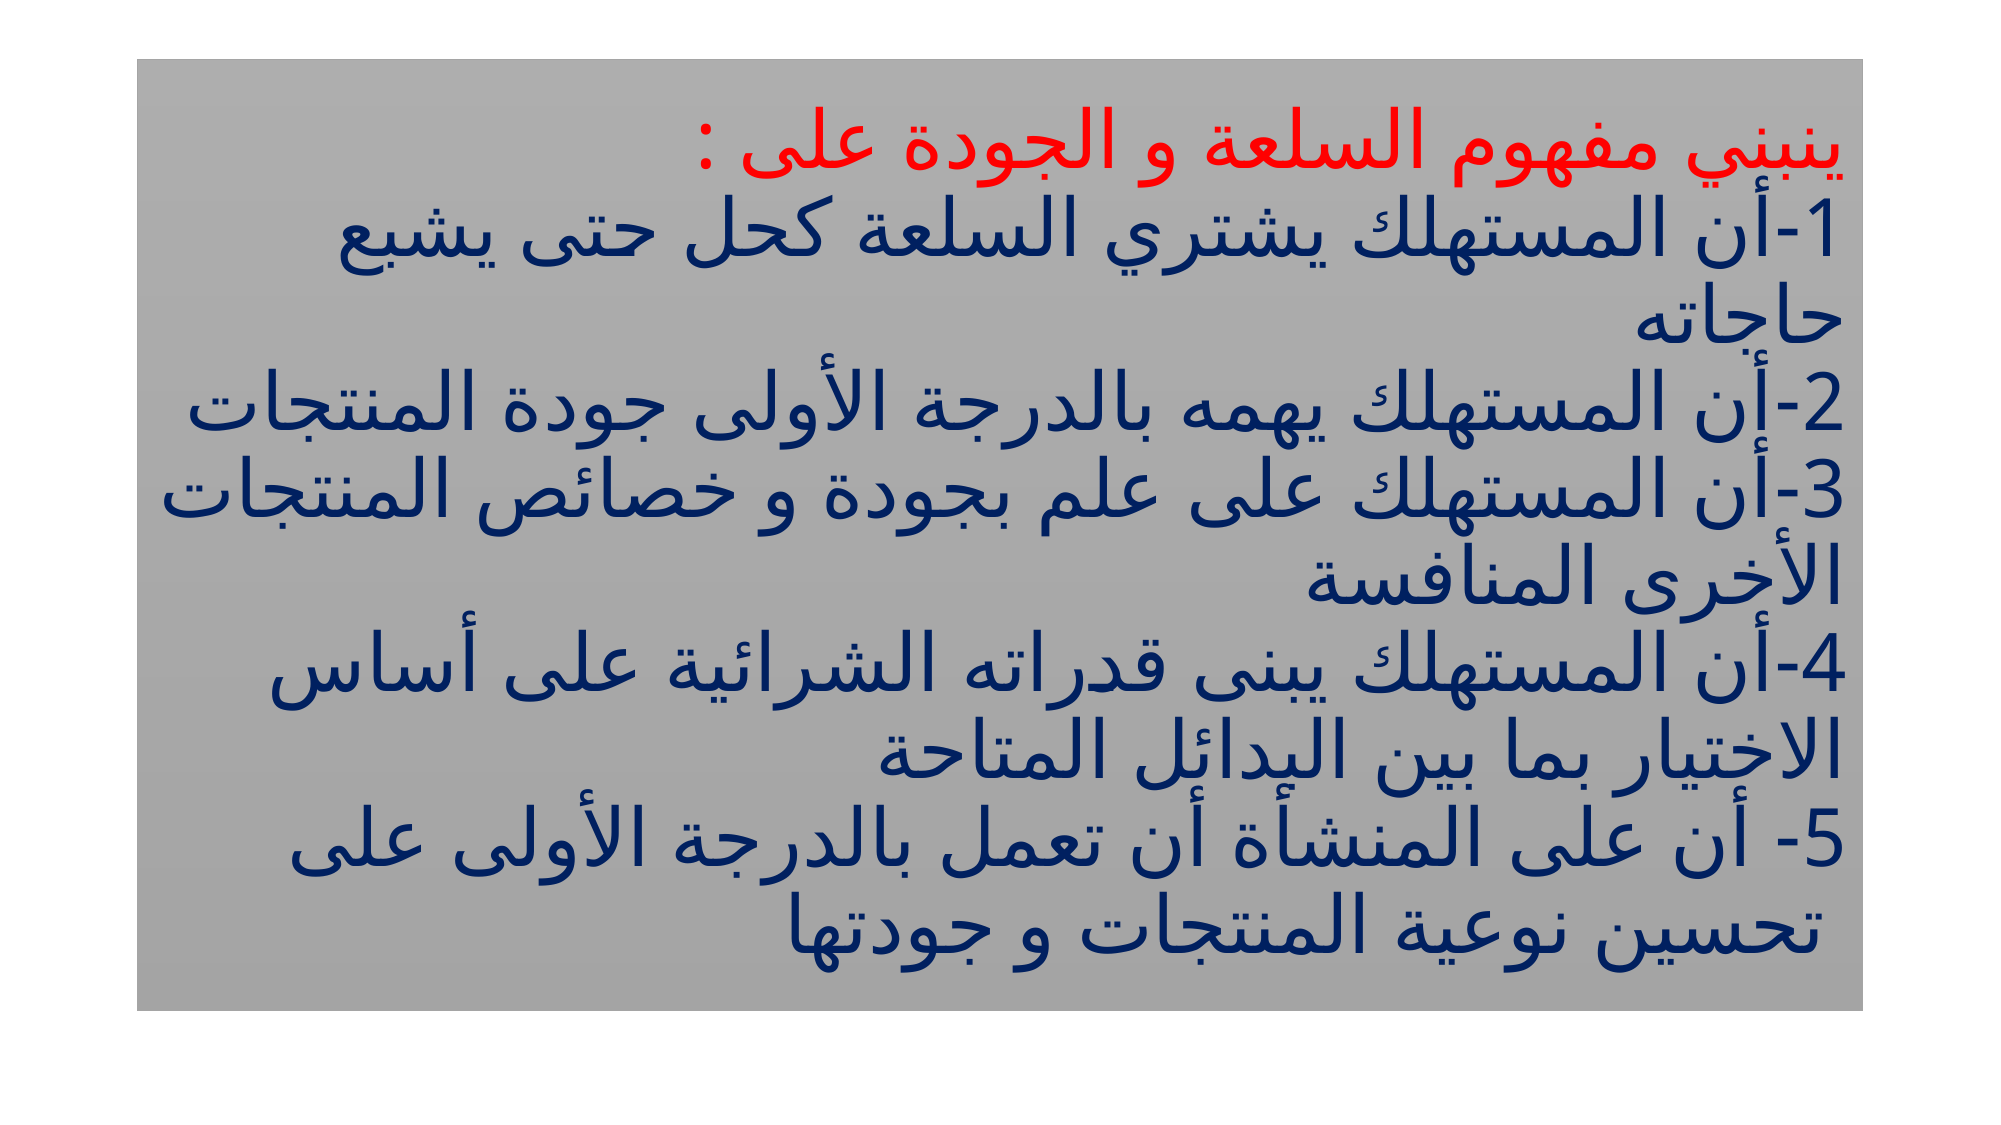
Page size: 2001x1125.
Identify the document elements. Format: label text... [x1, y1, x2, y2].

title ينبني مفهوم السلعة و الجودة على : 1-أن المستهلك يشتري السلعة كحل حتى يشبع حاجاته 2-أن المستهلك يهمه بالدرجة الأولى جودة المنتجات 3-أن المستهلك على علم بجودة و خصائص المنتجات الأخرى المنافسة 4-أن المستهلك يبنى قدراته الشرائية على أساس الاختيار بما بين البدائل المتاحة 5- أن على المنشأة أن تعمل بالدرجة الأولى على تحسين نوعية المنتجات و جودتها [137, 59, 1863, 1011]
